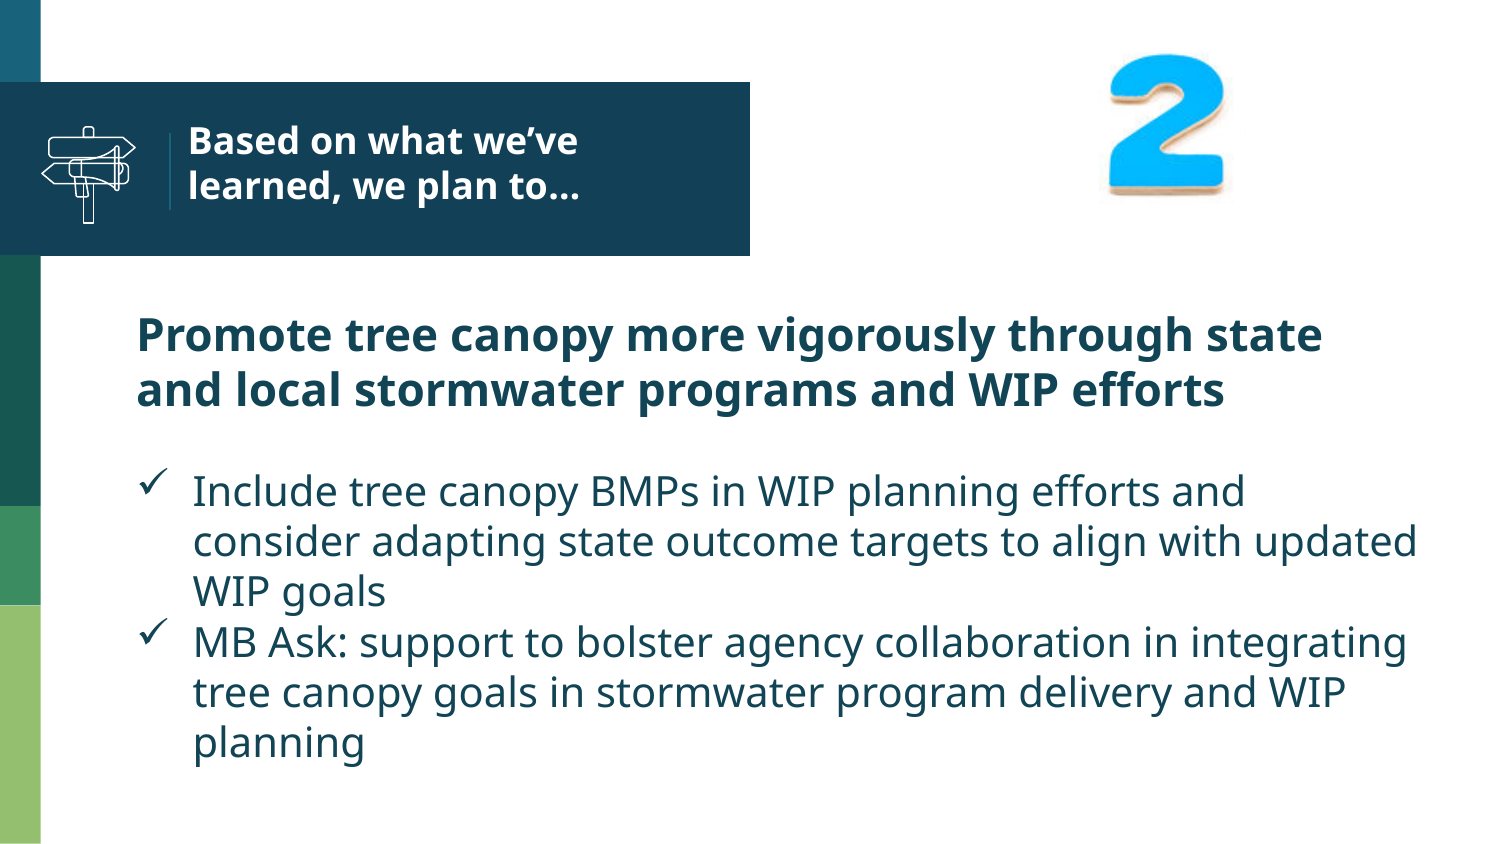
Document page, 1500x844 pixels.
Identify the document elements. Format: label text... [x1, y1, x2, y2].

title [187, 87, 715, 256]
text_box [41, 126, 136, 224]
picture [1076, 29, 1246, 207]
list Promote tree canopy more vigorously through state and local stormwater programs and WIP efforts Include tree canopy BMPs in WIP planning efforts and consider adapting state outcome targets to align with updated WIP goals MB Ask: support to bolster agency collaboration in integrating tree canopy goals in stormwater program delivery and WIP planning [121, 290, 1436, 825]
text_box Based on what we’ve learned, we plan to… [172, 109, 604, 215]
